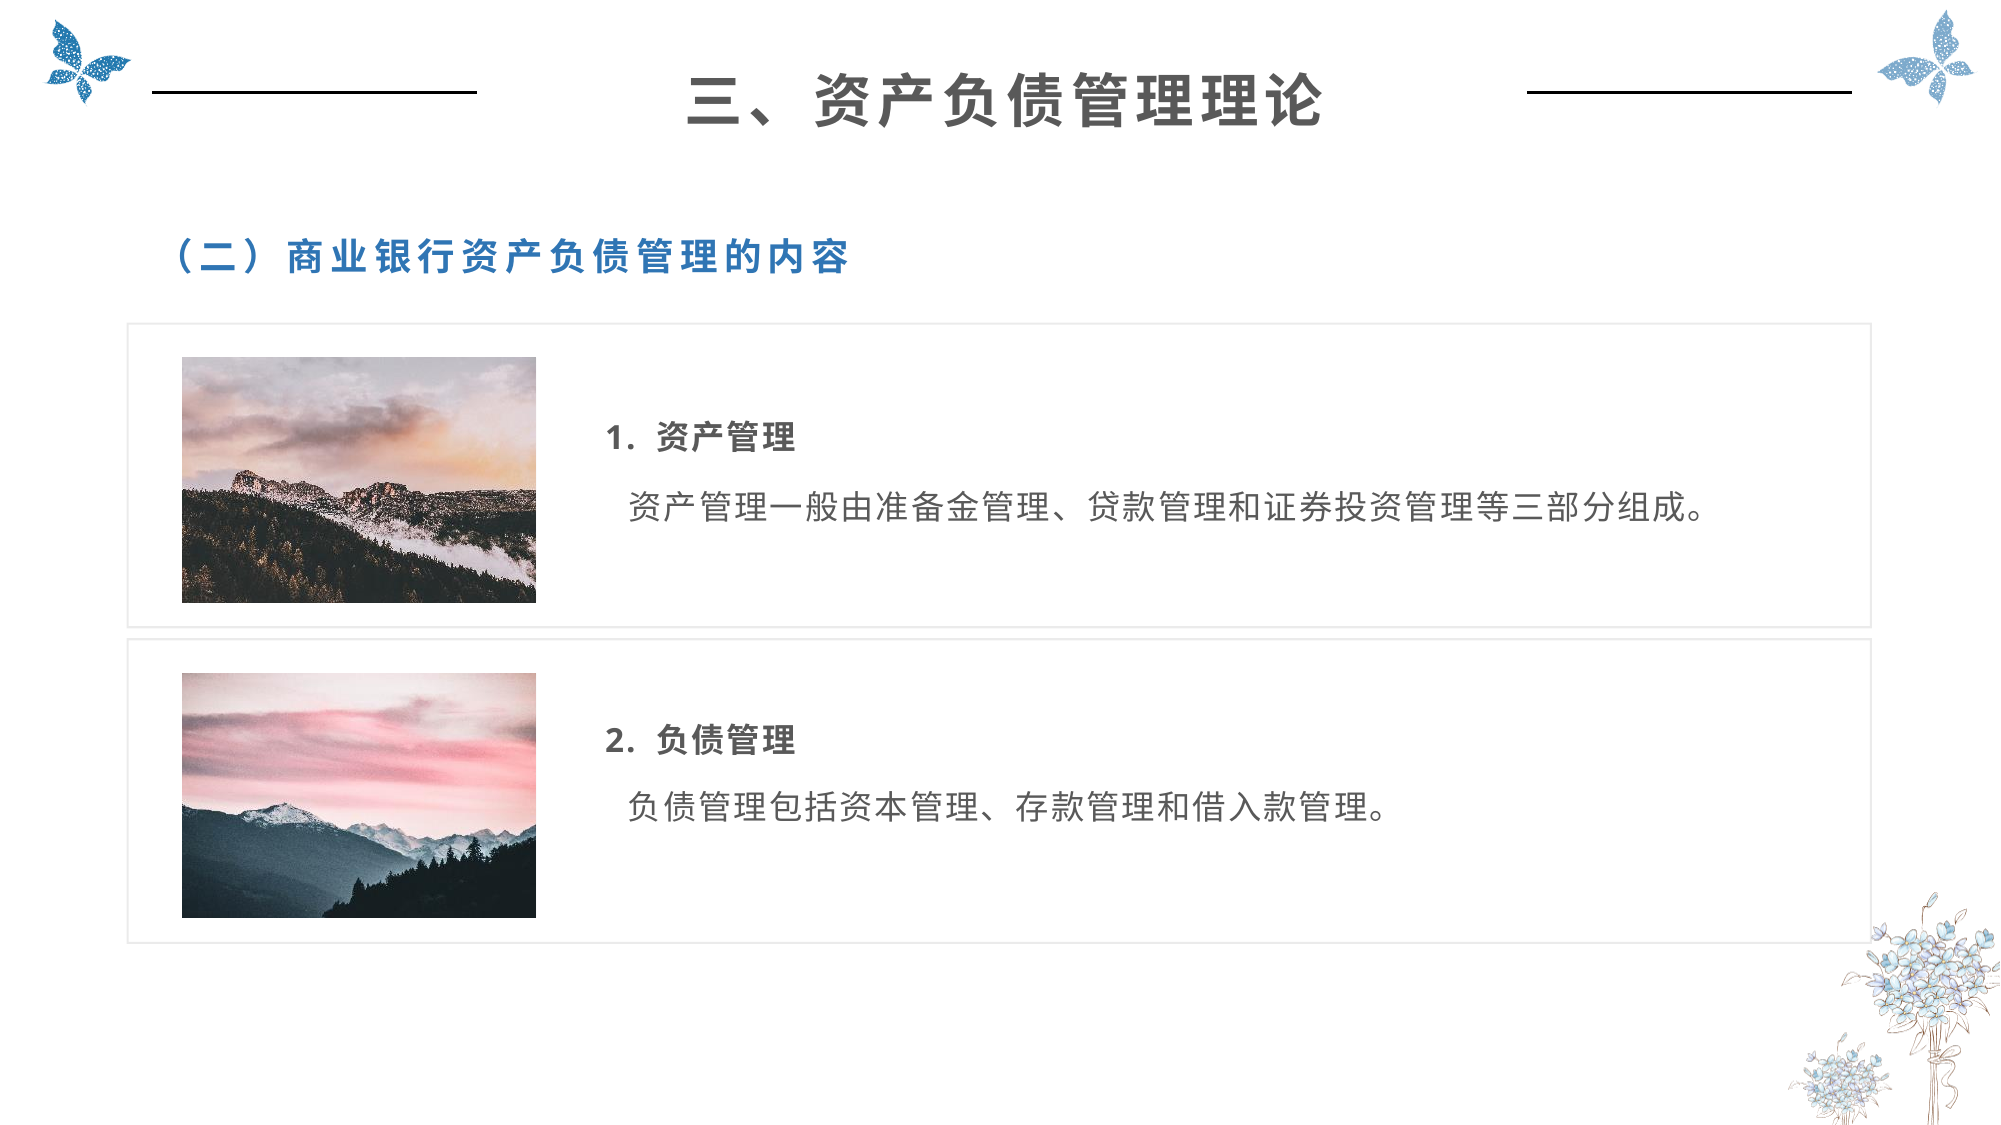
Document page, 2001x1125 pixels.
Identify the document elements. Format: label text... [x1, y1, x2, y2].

picture [181, 357, 537, 603]
picture [1788, 892, 2000, 1125]
text_box （二）商业银行资产负债管理的内容 [140, 225, 865, 286]
text_box 1. 资产管理 [590, 408, 1829, 464]
text_box 资产管理一般由准备金管理、贷款管理和证券投资管理等三部分组成。 [613, 467, 1852, 534]
text_box 2. 负债管理 [590, 711, 1829, 767]
text_box 负债管理包括资本管理、存款管理和借入款管理。 [613, 766, 1852, 834]
picture [181, 673, 537, 918]
text_box [127, 638, 1872, 944]
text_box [151, 55, 1852, 142]
text_box [127, 323, 1872, 628]
